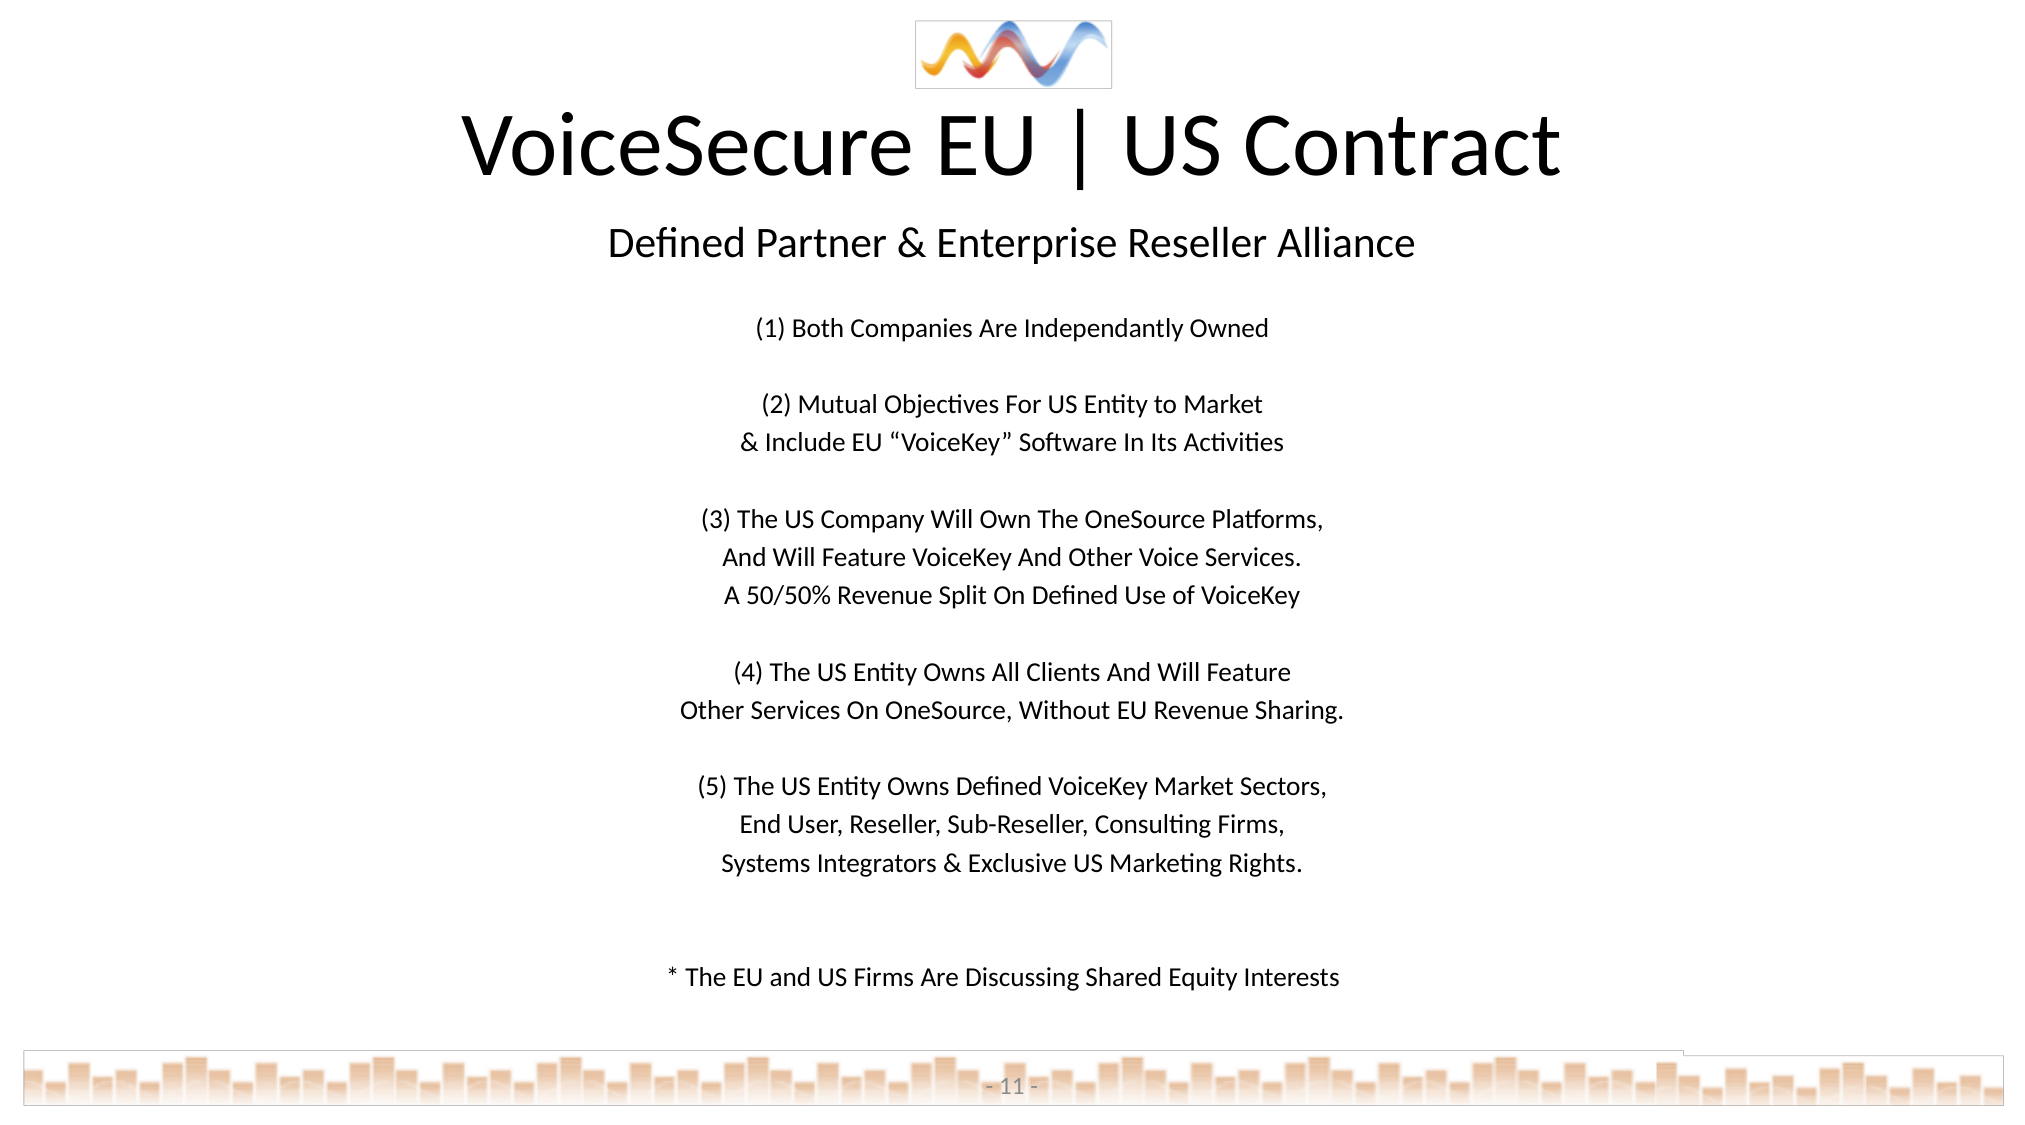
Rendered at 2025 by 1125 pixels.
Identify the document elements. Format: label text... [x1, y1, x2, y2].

title VoiceSecure EU | US Contract [101, 45, 1924, 233]
slide_number - 11 - [940, 1054, 1083, 1115]
list Defined Partner & Enterprise Reseller Alliance (1) Both Companies Are Independantly Owned (2) Mutual Objectives For US Entity to Market & Include EU “VoiceKey” Software In Its Activities (3) The US Company Will Own The OneSource Platforms, And Will Feature VoiceKey And Other Voice Services. A 50/50% Revenue Split On Defined Use of VoiceKey (4) The US Entity Owns All Clients And Will Feature Other Services On OneSource, Without EU Revenue Sharing. (5) The US Entity Owns Defined VoiceKey Market Sectors, End User, Reseller, Sub-Reseller, Consulting Firms, Systems Integrators & Exclusive US Marketing Rights. * The EU and US Firms Are Discussing Shared Equity Interests [101, 233, 1924, 1005]
